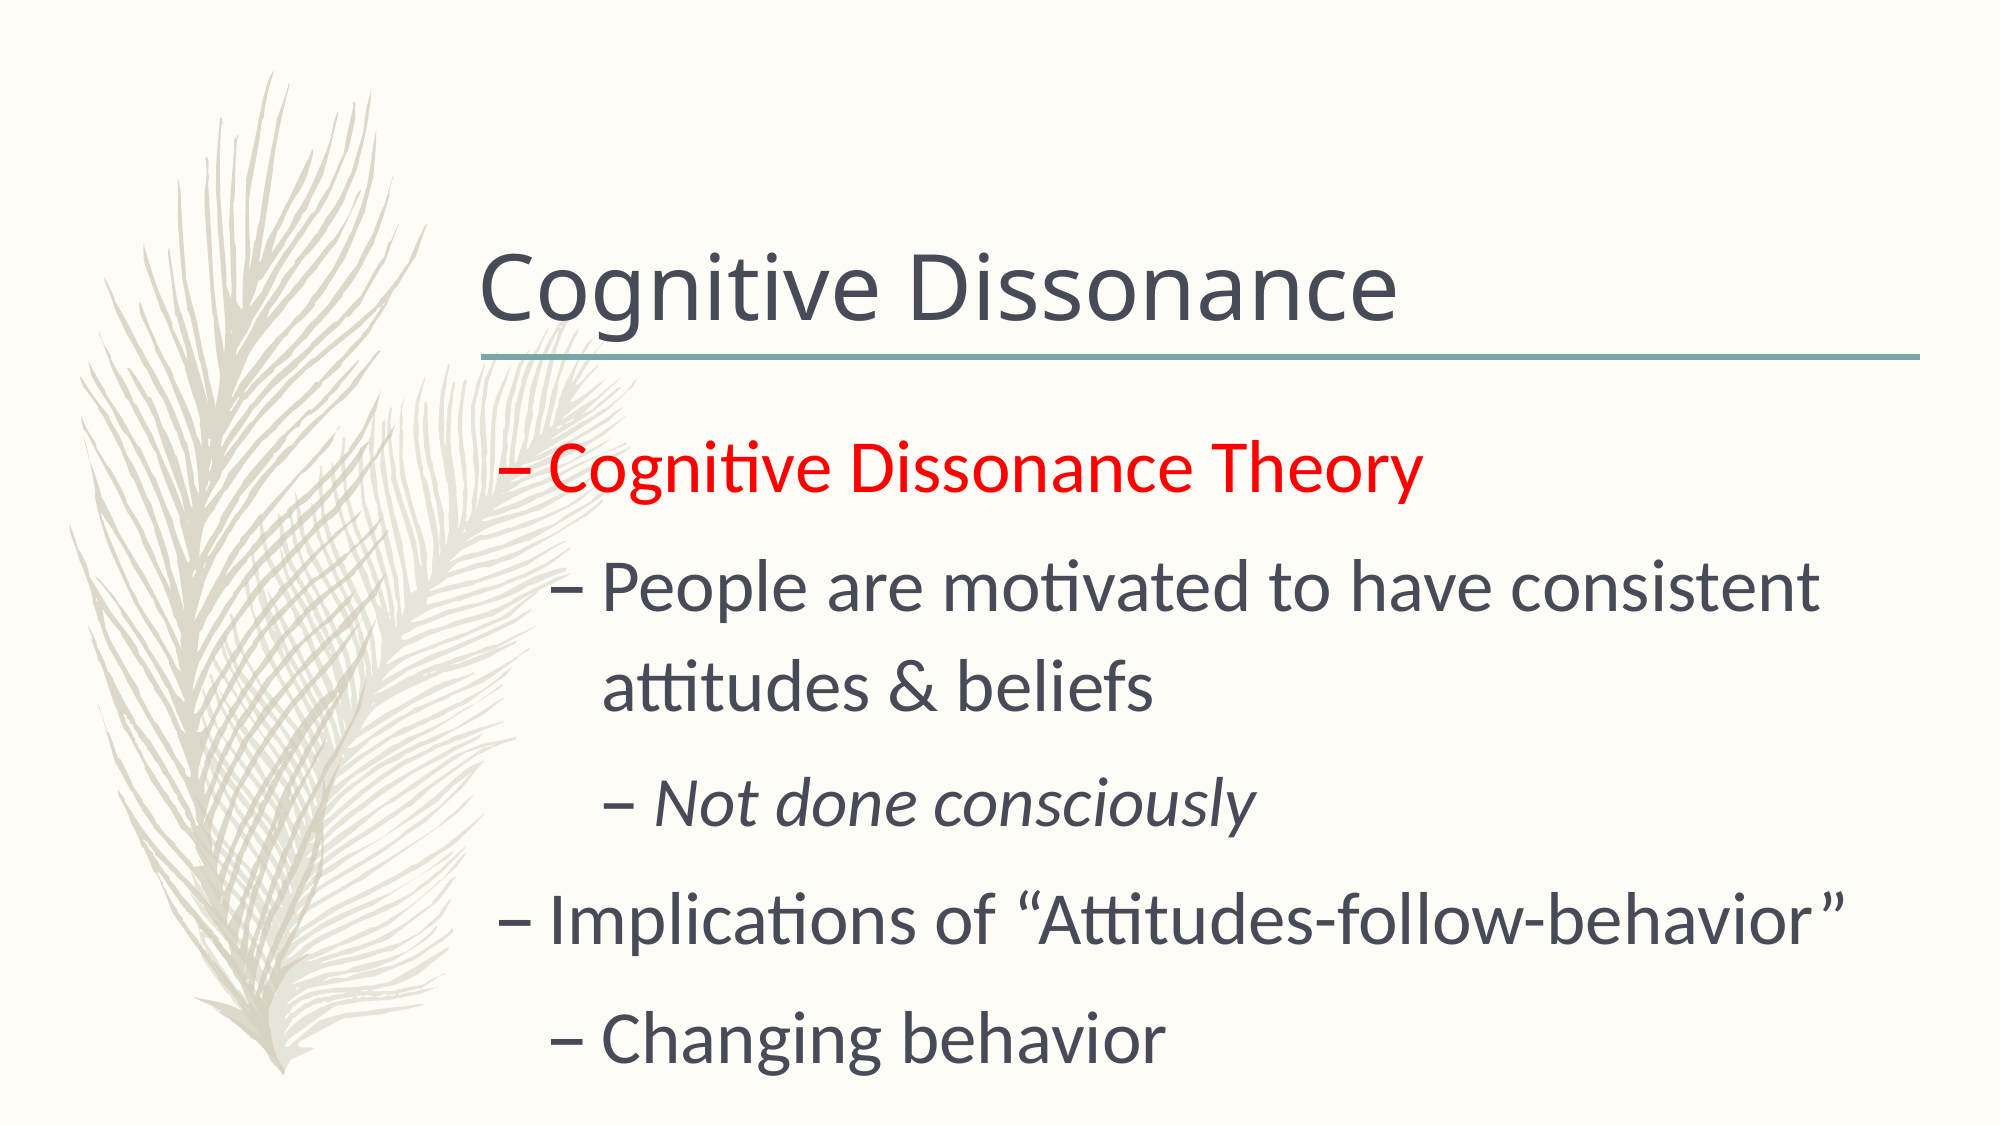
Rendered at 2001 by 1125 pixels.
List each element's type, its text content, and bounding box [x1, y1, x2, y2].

list Cognitive Dissonance Theory People are motivated to have consistent attitudes & beliefs Not done consciously Implications of “Attitudes-follow-behavior” Changing behavior [481, 399, 1920, 999]
title Cognitive Dissonance [462, 225, 1901, 482]
